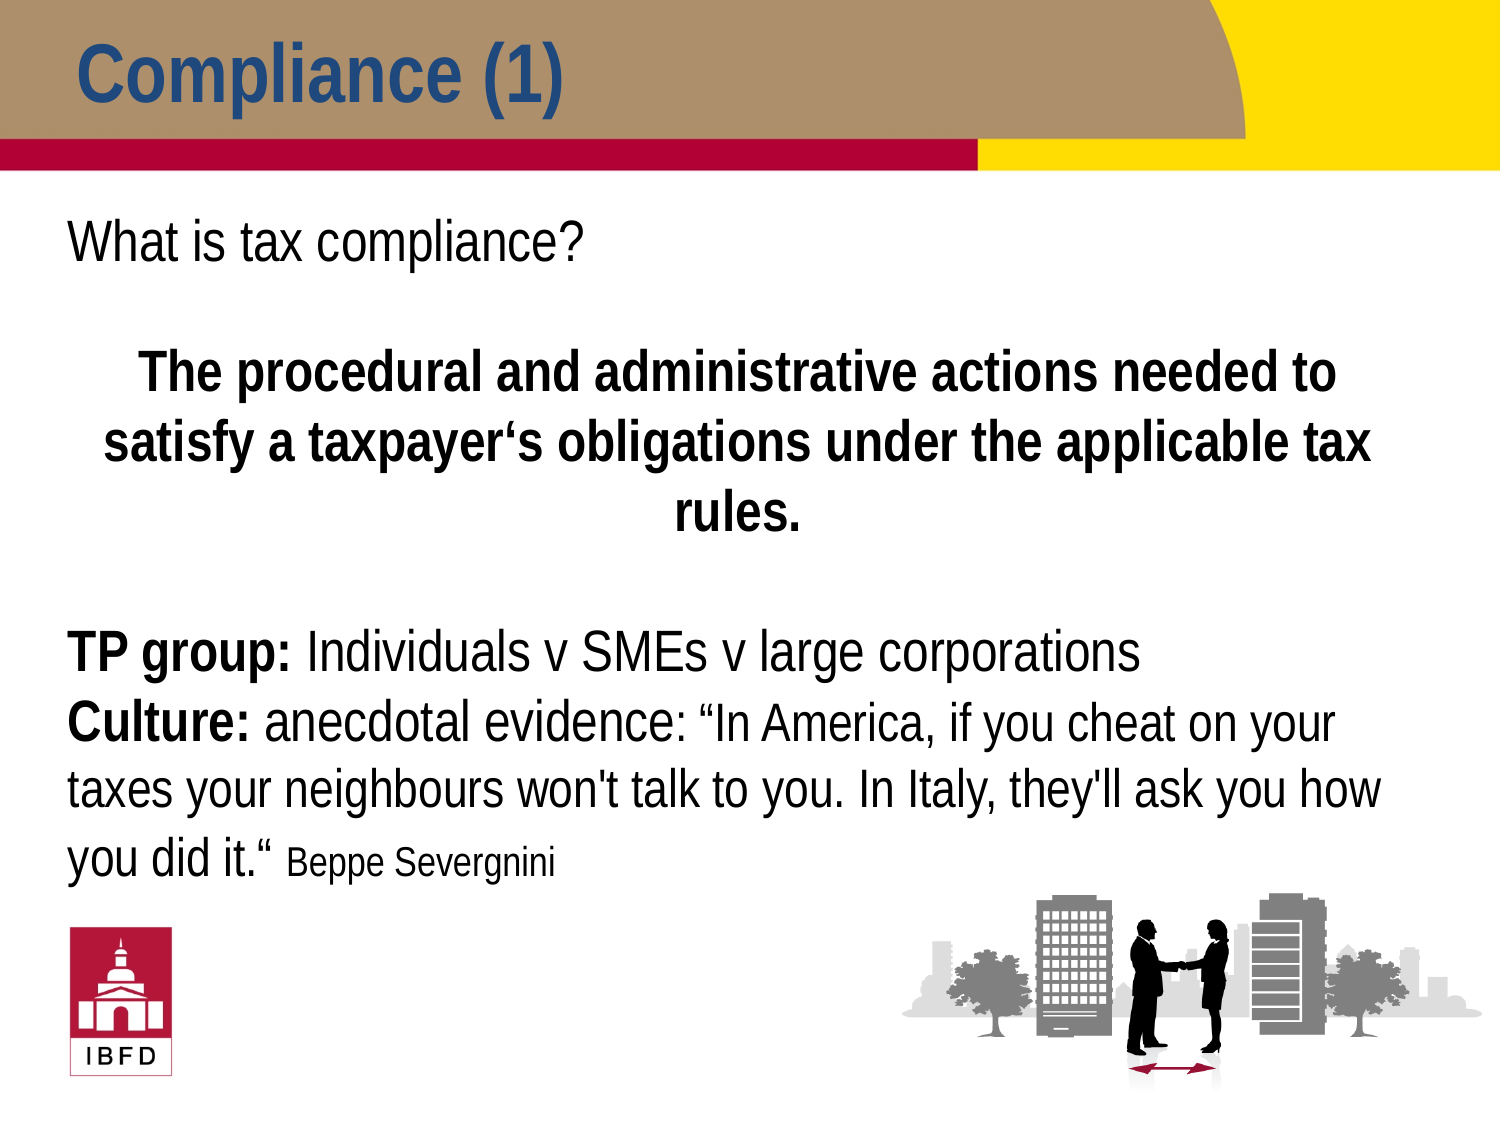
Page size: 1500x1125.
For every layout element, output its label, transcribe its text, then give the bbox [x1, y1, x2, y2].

text_box What is tax compliance? The procedural and administrative actions needed to satisfy a taxpayer‘s obligations under the applicable tax rules. TP group: Individuals v SMEs v large corporations Culture: anecdotal evidence: “In America, if you cheat on your taxes your neighbours won't talk to you. In Italy, they'll ask you how you did it.“ Beppe Severgnini [53, 196, 1424, 956]
title Compliance (1) [61, 24, 1200, 114]
picture [0, 0, 1500, 1125]
